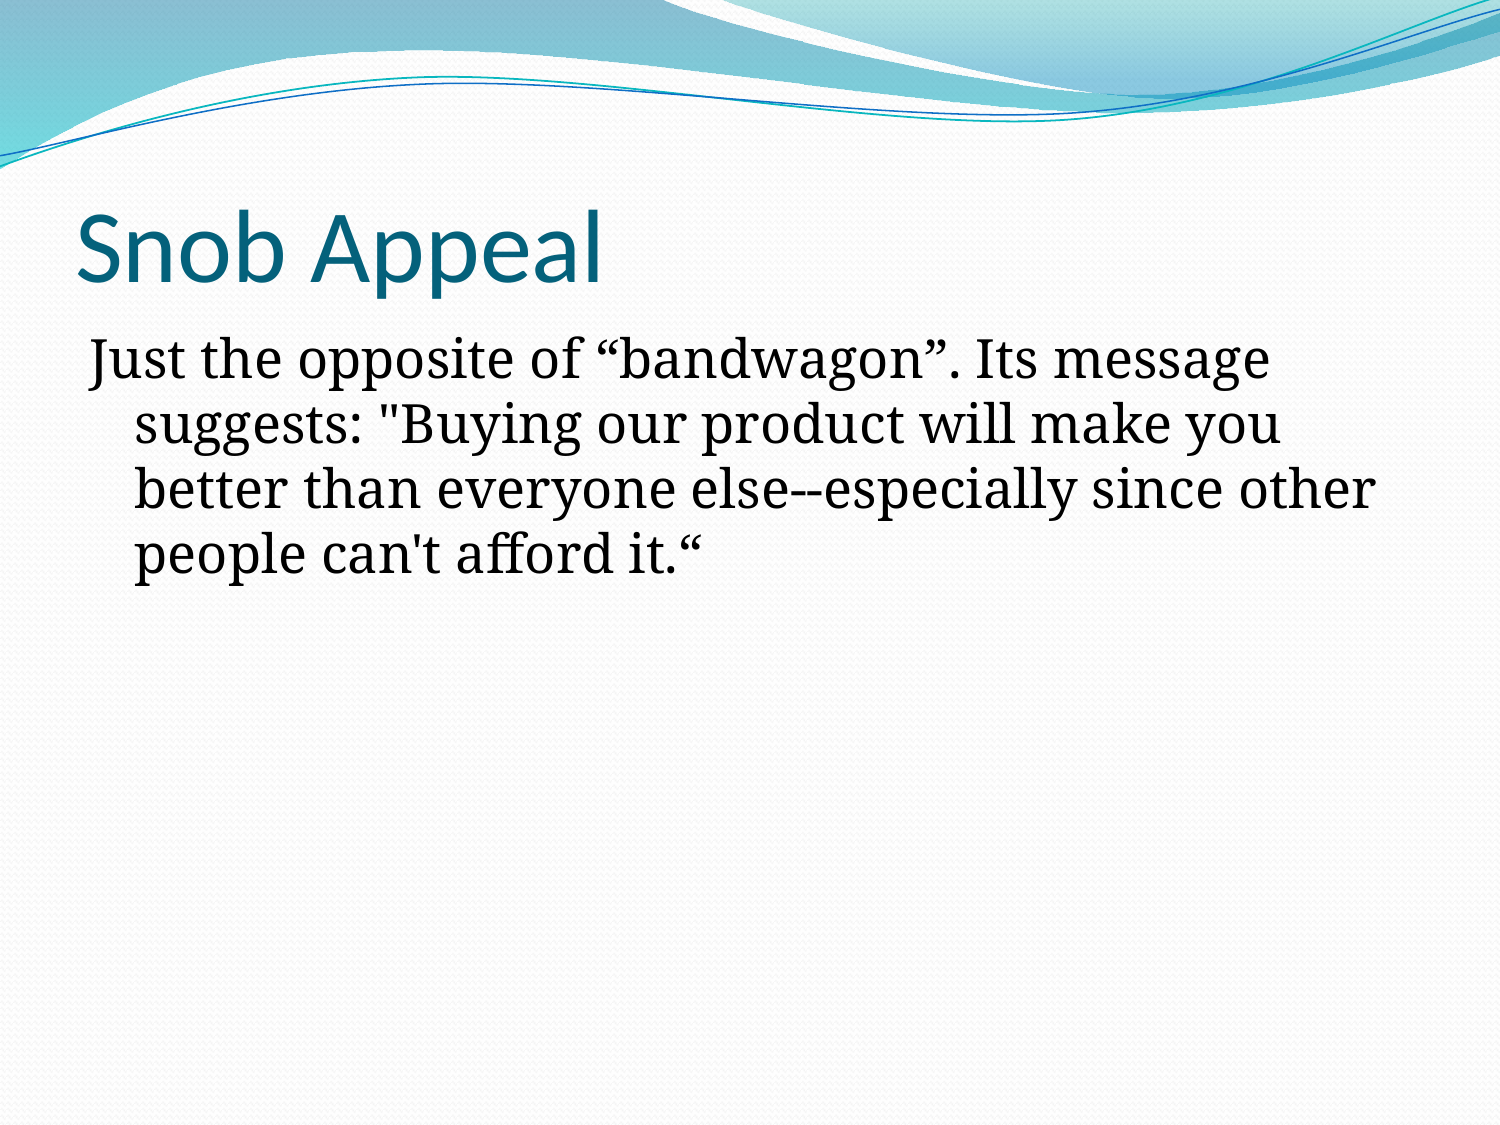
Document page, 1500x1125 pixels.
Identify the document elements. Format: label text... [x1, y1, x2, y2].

list Just the opposite of “bandwagon”. Its message suggests: "Buying our product will make you better than everyone else--especially since other people can't afford it.“ [75, 317, 1425, 1038]
title Snob Appeal [75, 115, 1425, 303]
